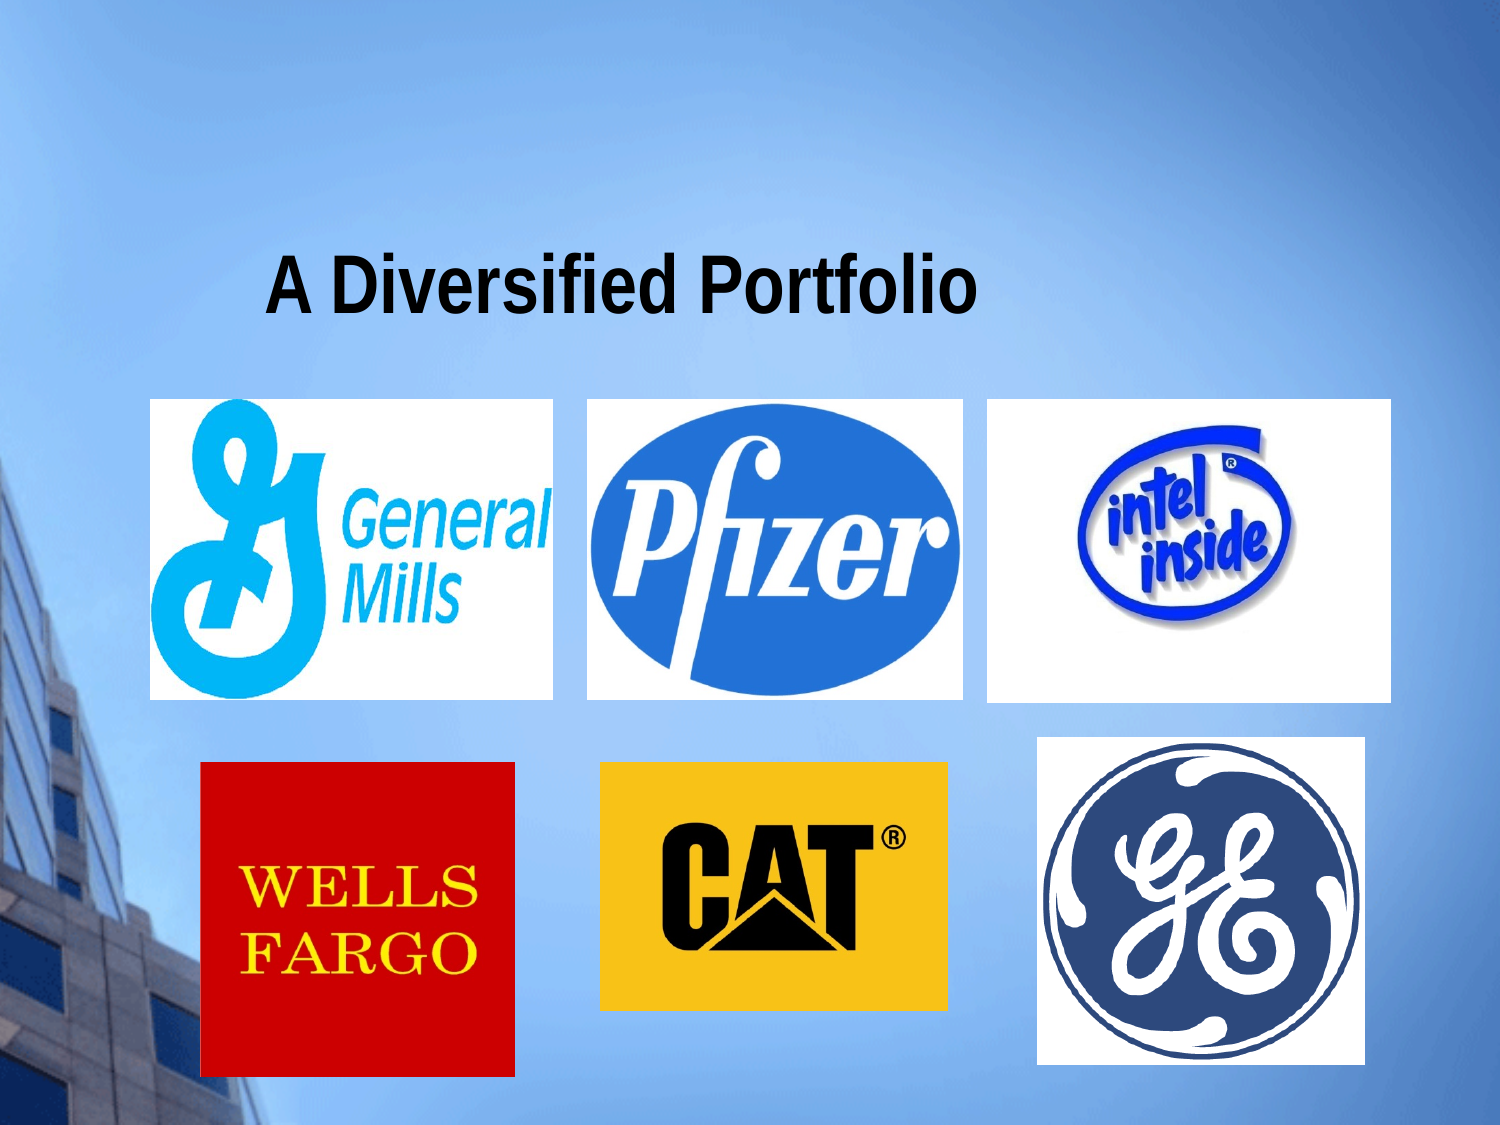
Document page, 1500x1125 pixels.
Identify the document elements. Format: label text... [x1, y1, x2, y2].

picture [0, 0, 1500, 1125]
title A Diversified Portfolio [249, 112, 1413, 338]
